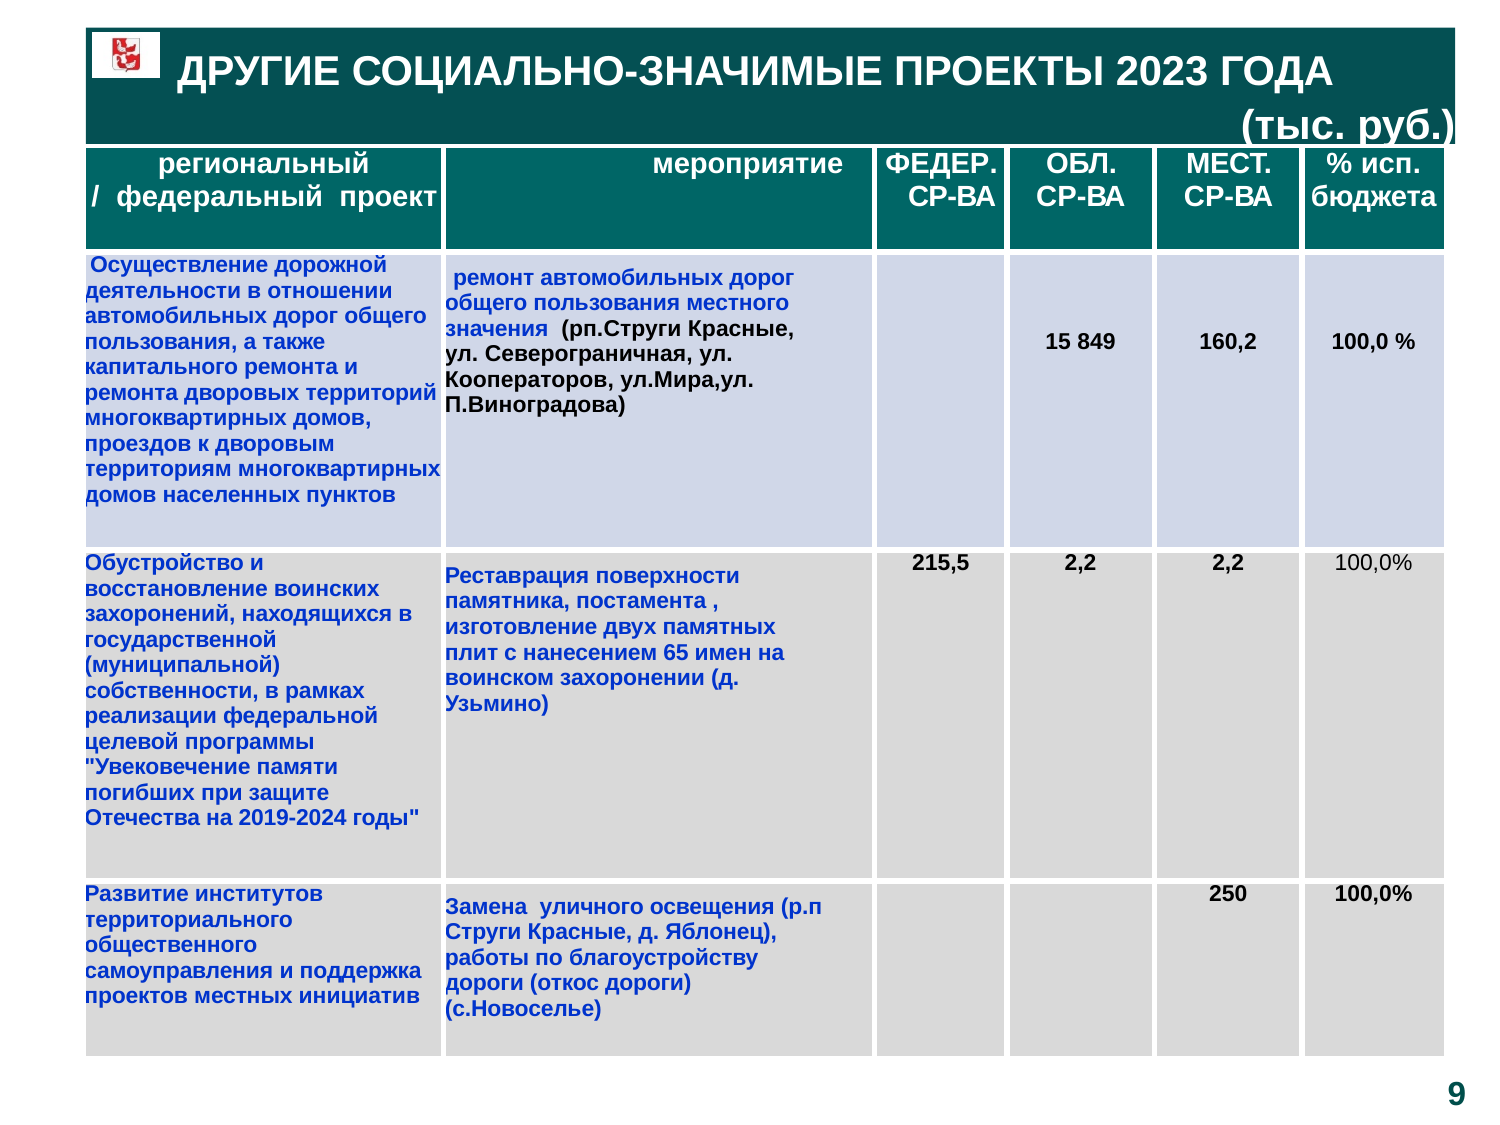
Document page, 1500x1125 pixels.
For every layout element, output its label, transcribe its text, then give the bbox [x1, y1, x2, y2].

text_box (тыс. руб.) [1238, 95, 1461, 148]
table_cell 250 [1157, 884, 1299, 1056]
table_header % исп. бюджета [1305, 148, 1444, 249]
table_cell Развитие институтов территориального общественного самоуправления и поддержка проектов местных инициатив [86, 884, 441, 1056]
table_header МЕСТ. СР-ВА [1157, 148, 1299, 249]
table_header мероприятие [446, 148, 872, 249]
table_header региональный / федеральный проект [86, 148, 441, 249]
text_box 9 [1445, 1070, 1488, 1113]
table_cell [877, 884, 1004, 1056]
table_cell 100,0 % [1305, 255, 1444, 547]
table_cell 2,2 [1010, 553, 1152, 878]
table_cell 100,0% [1305, 884, 1444, 1056]
table_cell Обустройство и восстановление воинских захоронений, находящихся в государственной (муниципальной) собственности, в рамках реализации федеральной целевой программы "Увековечение памяти погибших при защите Отечества на 2019-2024 годы" [86, 553, 441, 878]
table_cell 215,5 [877, 553, 1004, 878]
title ДРУГИЕ СОЦИАЛЬНО-ЗНАЧИМЫЕ ПРОЕКТЫ 2023 ГОДА [174, 42, 1350, 146]
table_cell 15 849 [1010, 255, 1152, 547]
table_cell [877, 255, 1004, 547]
table_cell 160,2 [1157, 255, 1299, 547]
table_header ФЕДЕР. СР-ВА [877, 148, 1004, 249]
table_header ОБЛ. СР-ВА [1010, 148, 1152, 249]
table_cell 2,2 [1157, 553, 1299, 878]
table_cell ремонт автомобильных дорог общего пользования местного значения (рп.Струги Красные, ул. Северограничная, ул. Кооператоров, ул.Мира,ул. П.Виноградова) [446, 255, 872, 547]
picture [92, 32, 160, 78]
table_cell [1010, 884, 1152, 1056]
table_cell 100,0% [1305, 553, 1444, 878]
table_cell Реставрация поверхности памятника, постамента , изготовление двух памятных плит с нанесением 65 имен на воинском захоронении (д. Узьмино) [446, 553, 872, 878]
table_cell Осуществление дорожной деятельности в отношении автомобильных дорог общего пользования, а также капитального ремонта и ремонта дворовых территорий многоквартирных домов, проездов к дворовым территориям многоквартирных домов населенных пунктов [86, 255, 441, 547]
text_box [85, 27, 1456, 144]
table_cell Замена уличного освещения (р.п Струги Красные, д. Яблонец), работы по благоустройству дороги (откос дороги) (с.Новоселье) [446, 884, 872, 1056]
